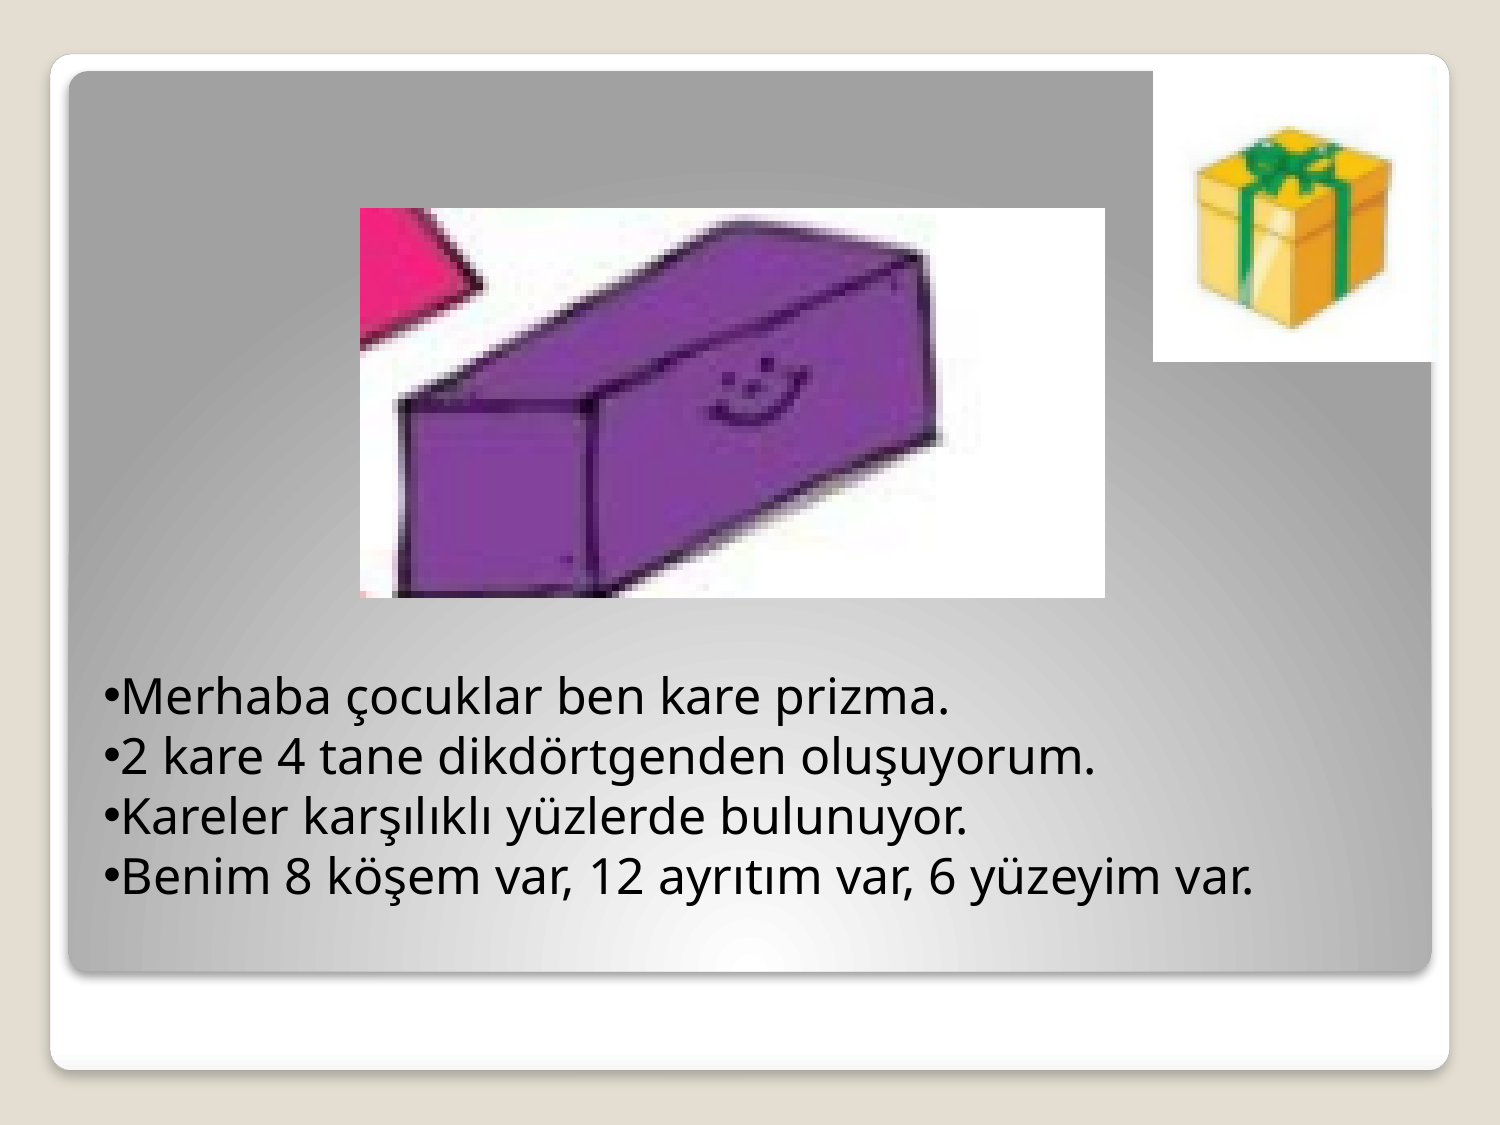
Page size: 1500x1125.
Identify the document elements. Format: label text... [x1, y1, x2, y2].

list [359, 207, 1105, 599]
picture [1152, 66, 1437, 362]
text_box Merhaba çocuklar ben kare prizma. 2 kare 4 tane dikdörtgenden oluşuyorum. Kareler karşılıklı yüzlerde bulunuyor. Benim 8 köşem var, 12 ayrıtım var, 6 yüzeyim var. [88, 656, 1436, 912]
